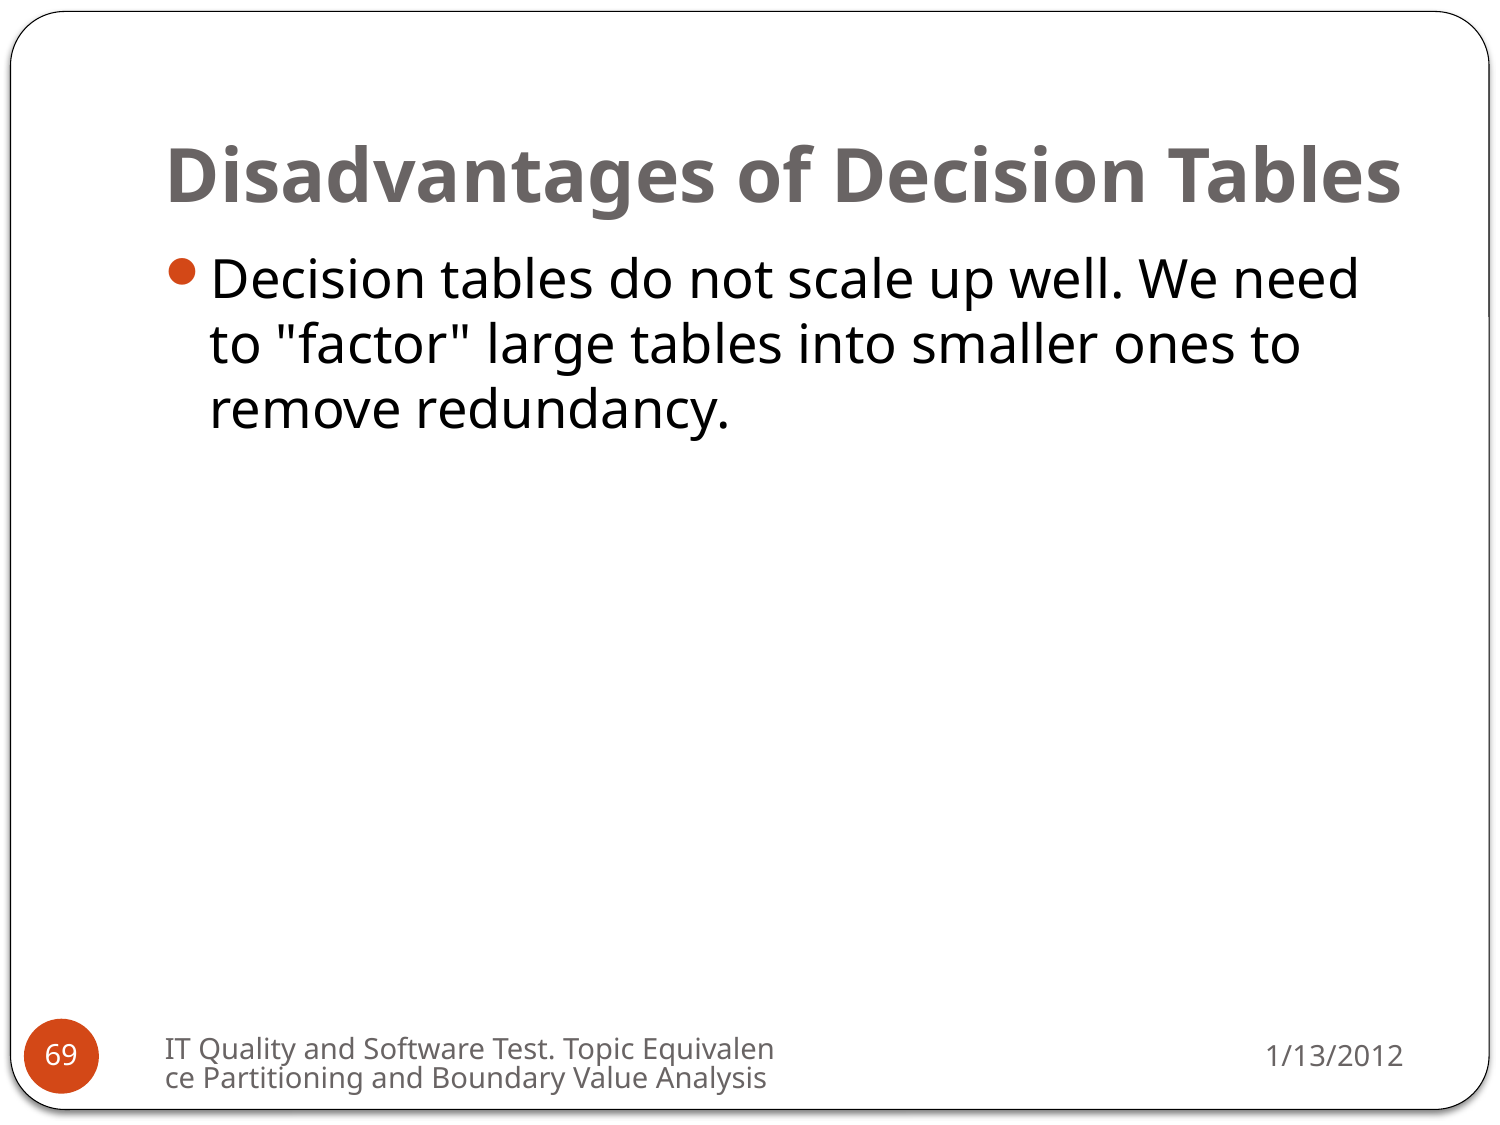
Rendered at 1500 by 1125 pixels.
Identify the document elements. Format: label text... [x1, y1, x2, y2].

list Decision tables do not scale up well. We need to "factor" large tables into smaller ones to remove redundancy. [150, 237, 1425, 988]
title Disadvantages of Decision Tables [150, 45, 1425, 233]
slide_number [1012, 1015, 1419, 1094]
slide_number 69 [23, 1018, 99, 1094]
footer IT Quality and Software Test. Topic Equivalence Partitioning and Boundary Value Analysis [150, 1012, 800, 1088]
